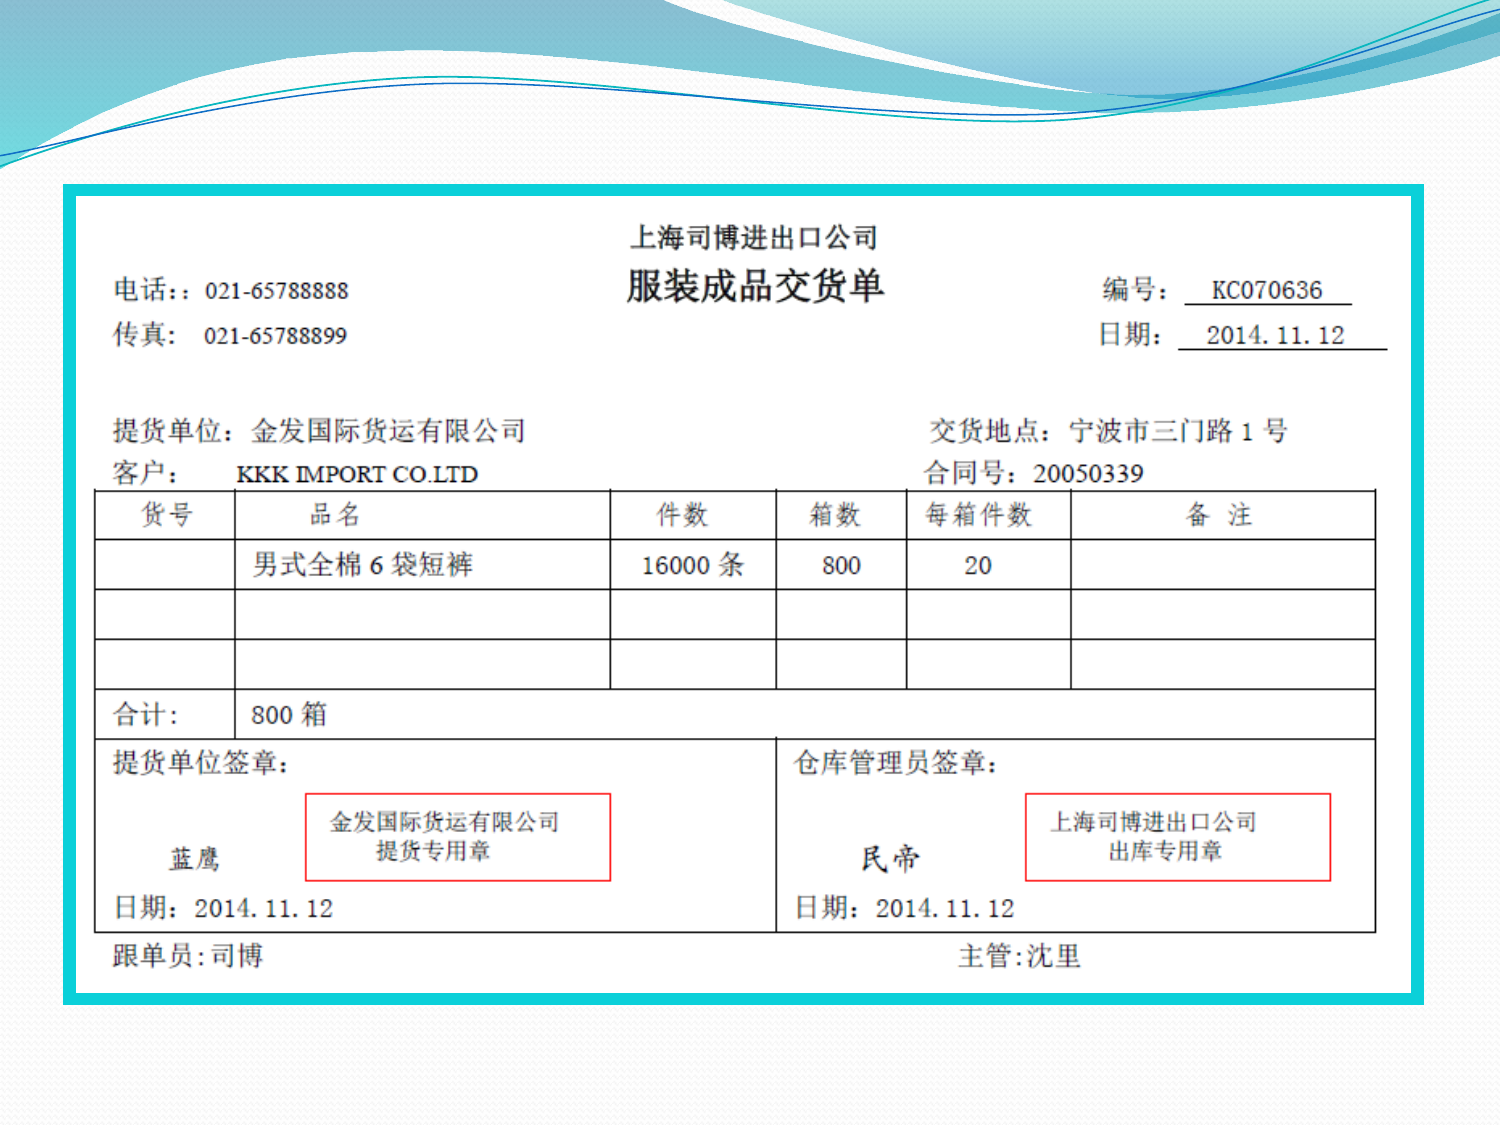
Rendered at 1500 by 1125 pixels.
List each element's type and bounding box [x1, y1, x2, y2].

list [75, 196, 1412, 994]
